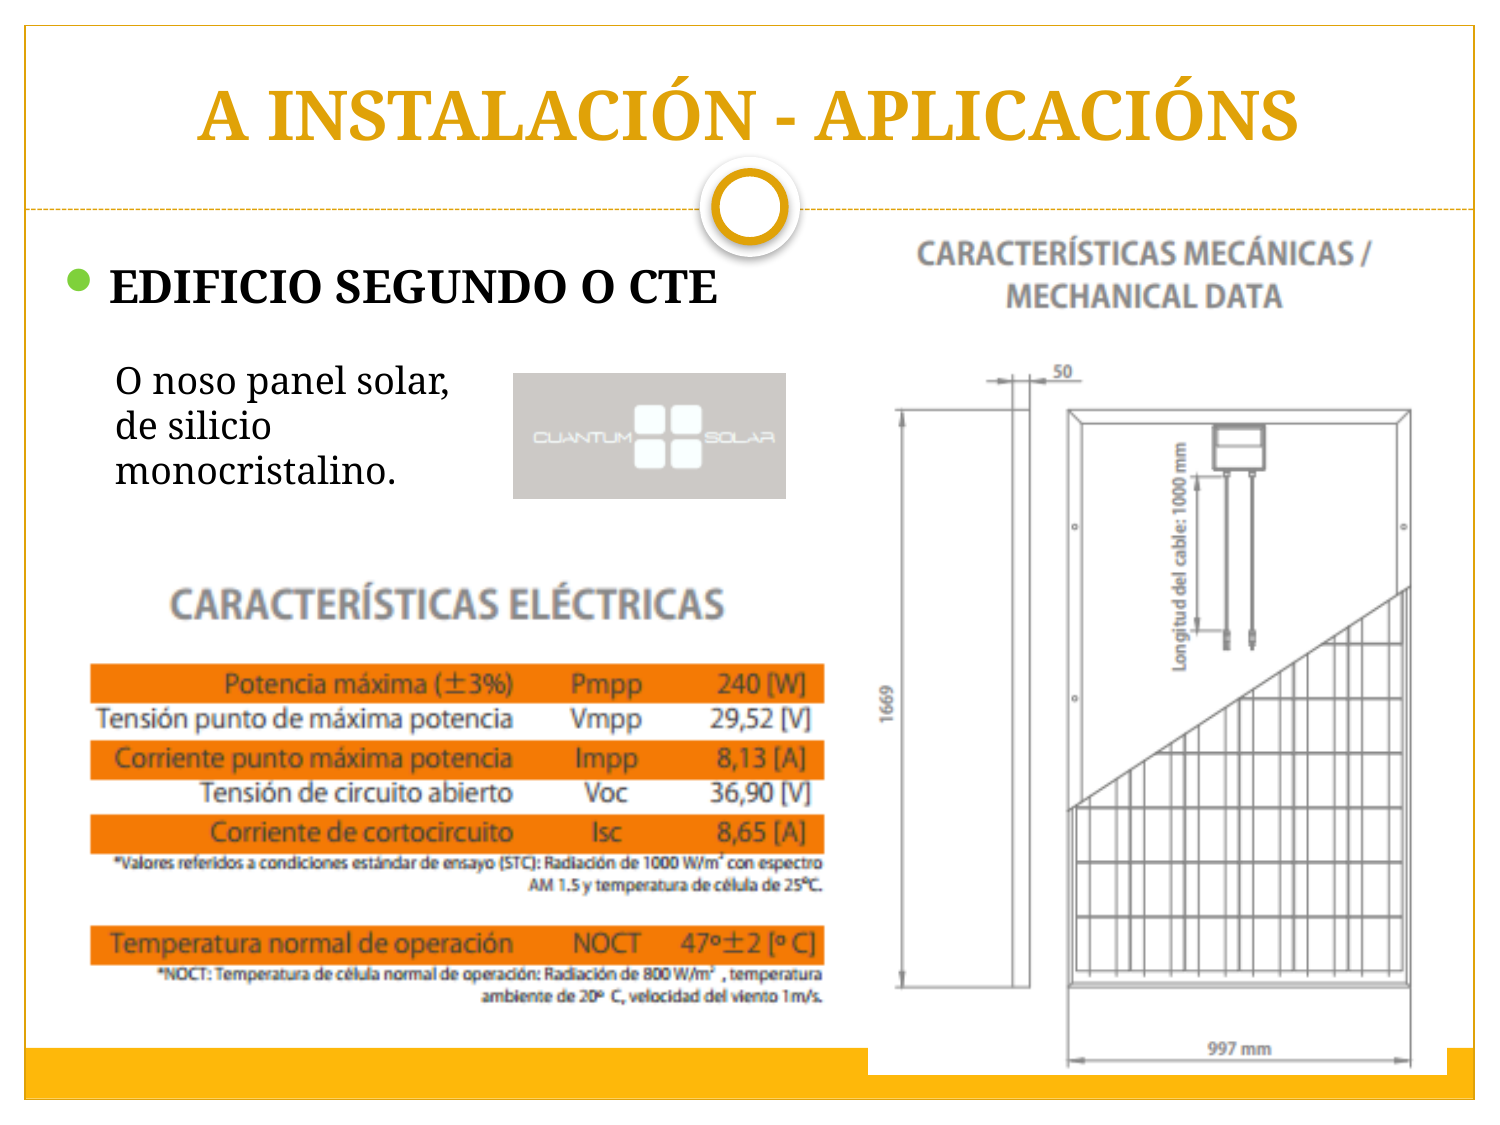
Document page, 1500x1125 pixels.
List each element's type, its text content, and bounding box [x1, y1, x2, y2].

list EDIFICIO SEGUNDO O CTE [49, 250, 861, 1001]
text_box O noso panel solar, de silicio monocristalino. [100, 349, 467, 500]
title A INSTALACIÓN - APLICACIÓNS [49, 37, 1450, 162]
picture [64, 215, 1448, 1075]
picture [513, 373, 786, 499]
